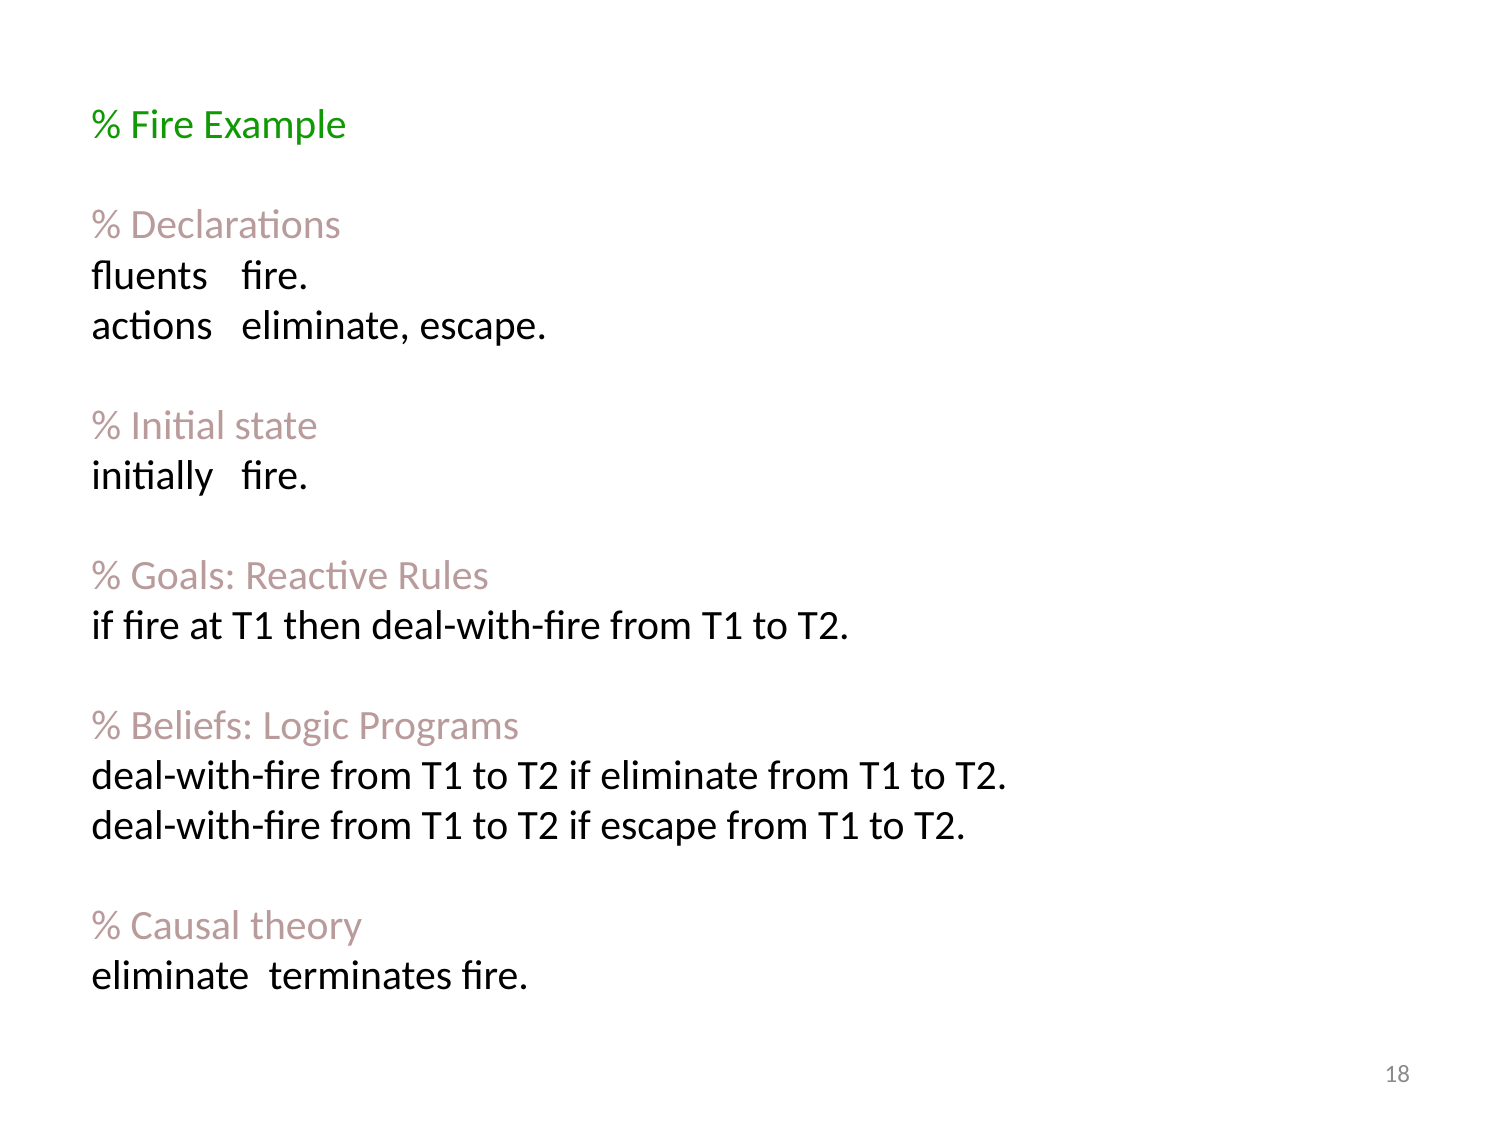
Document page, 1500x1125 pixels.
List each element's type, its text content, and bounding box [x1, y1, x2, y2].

slide_number 18 [1074, 1042, 1425, 1103]
text_box % Fire Example % Declarations fluents fire. actions eliminate, escape. % Initial state initially fire. % Goals: Reactive Rules if fire at T1 then deal-with-fire from T1 to T2. % Beliefs: Logic Programs deal-with-fire from T1 to T2 if eliminate from T1 to T2. deal-with-fire from T1 to T2 if escape from T1 to T2. % Causal theory eliminate terminates fire. [76, 89, 1058, 1106]
